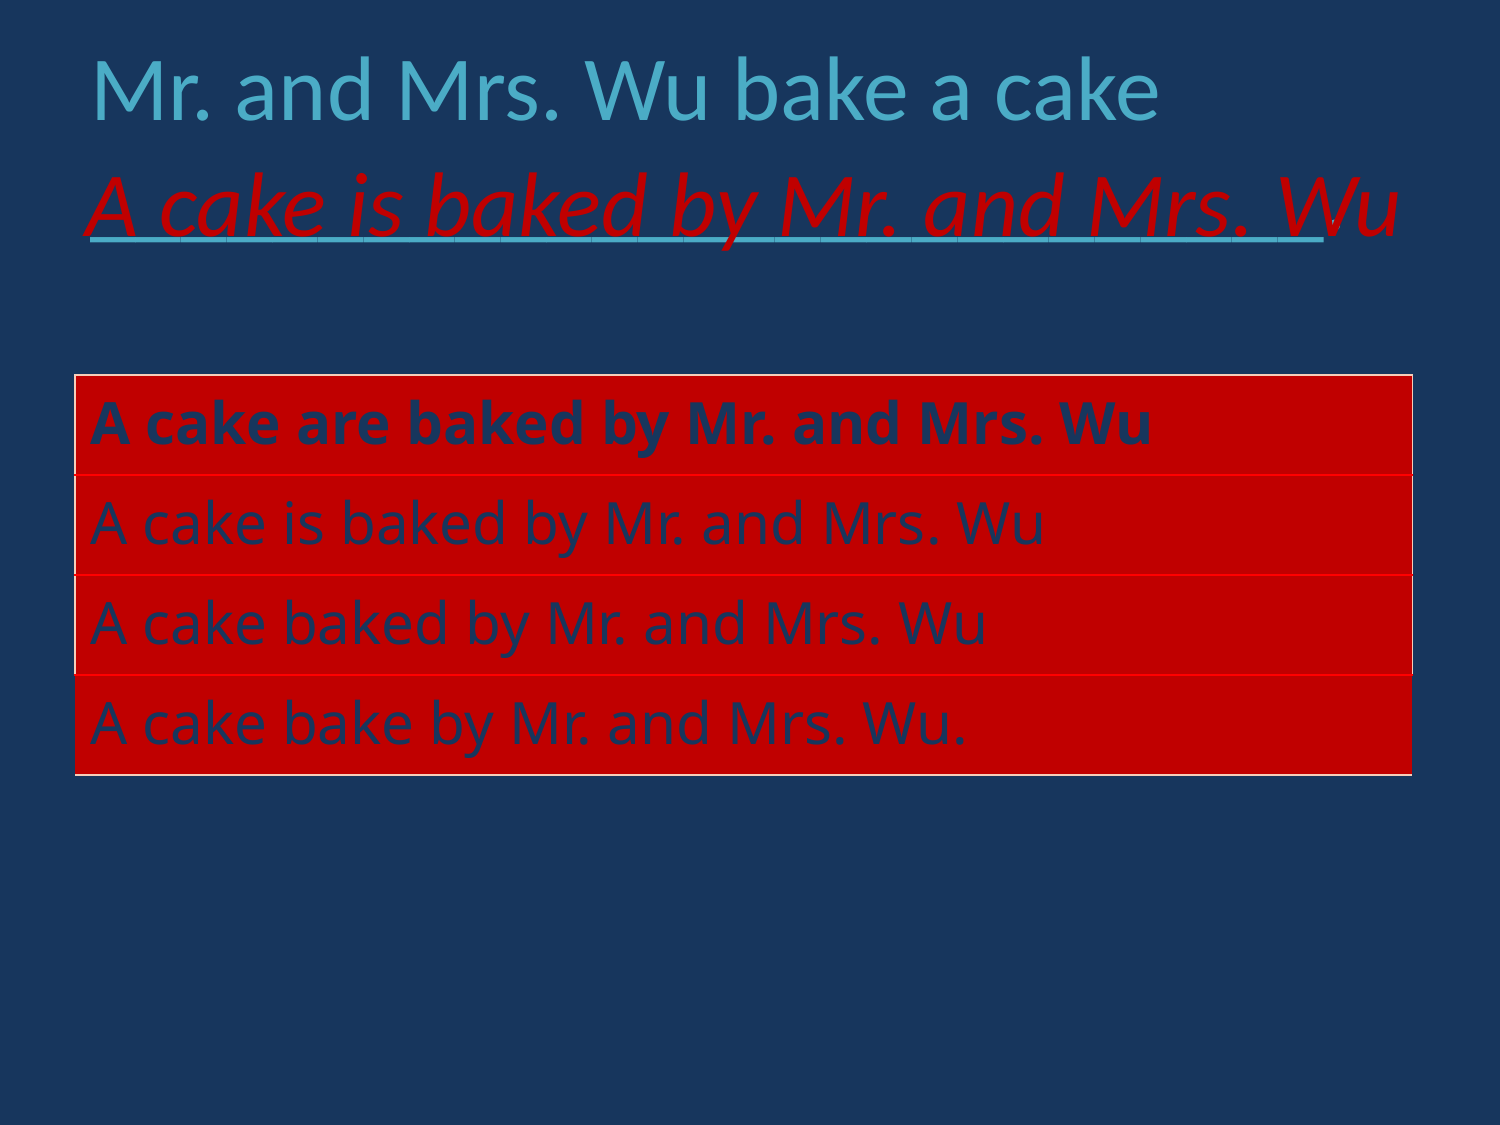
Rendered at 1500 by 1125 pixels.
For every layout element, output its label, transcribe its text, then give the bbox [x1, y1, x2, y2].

list [75, 262, 1425, 1005]
table_header A cake are baked by Mr. and Mrs. Wu [76, 376, 1412, 474]
table_cell A cake bake by Mr. and Mrs. Wu. [75, 676, 1412, 774]
text_box A cake is baked by Mr. and Mrs. Wu [71, 137, 1419, 263]
table_cell A cake is baked by Mr. and Mrs. Wu [76, 476, 1412, 574]
title Mr. and Mrs. Wu bake a cake ___________________________. [75, 45, 1425, 233]
table_cell A cake baked by Mr. and Mrs. Wu [76, 576, 1412, 674]
